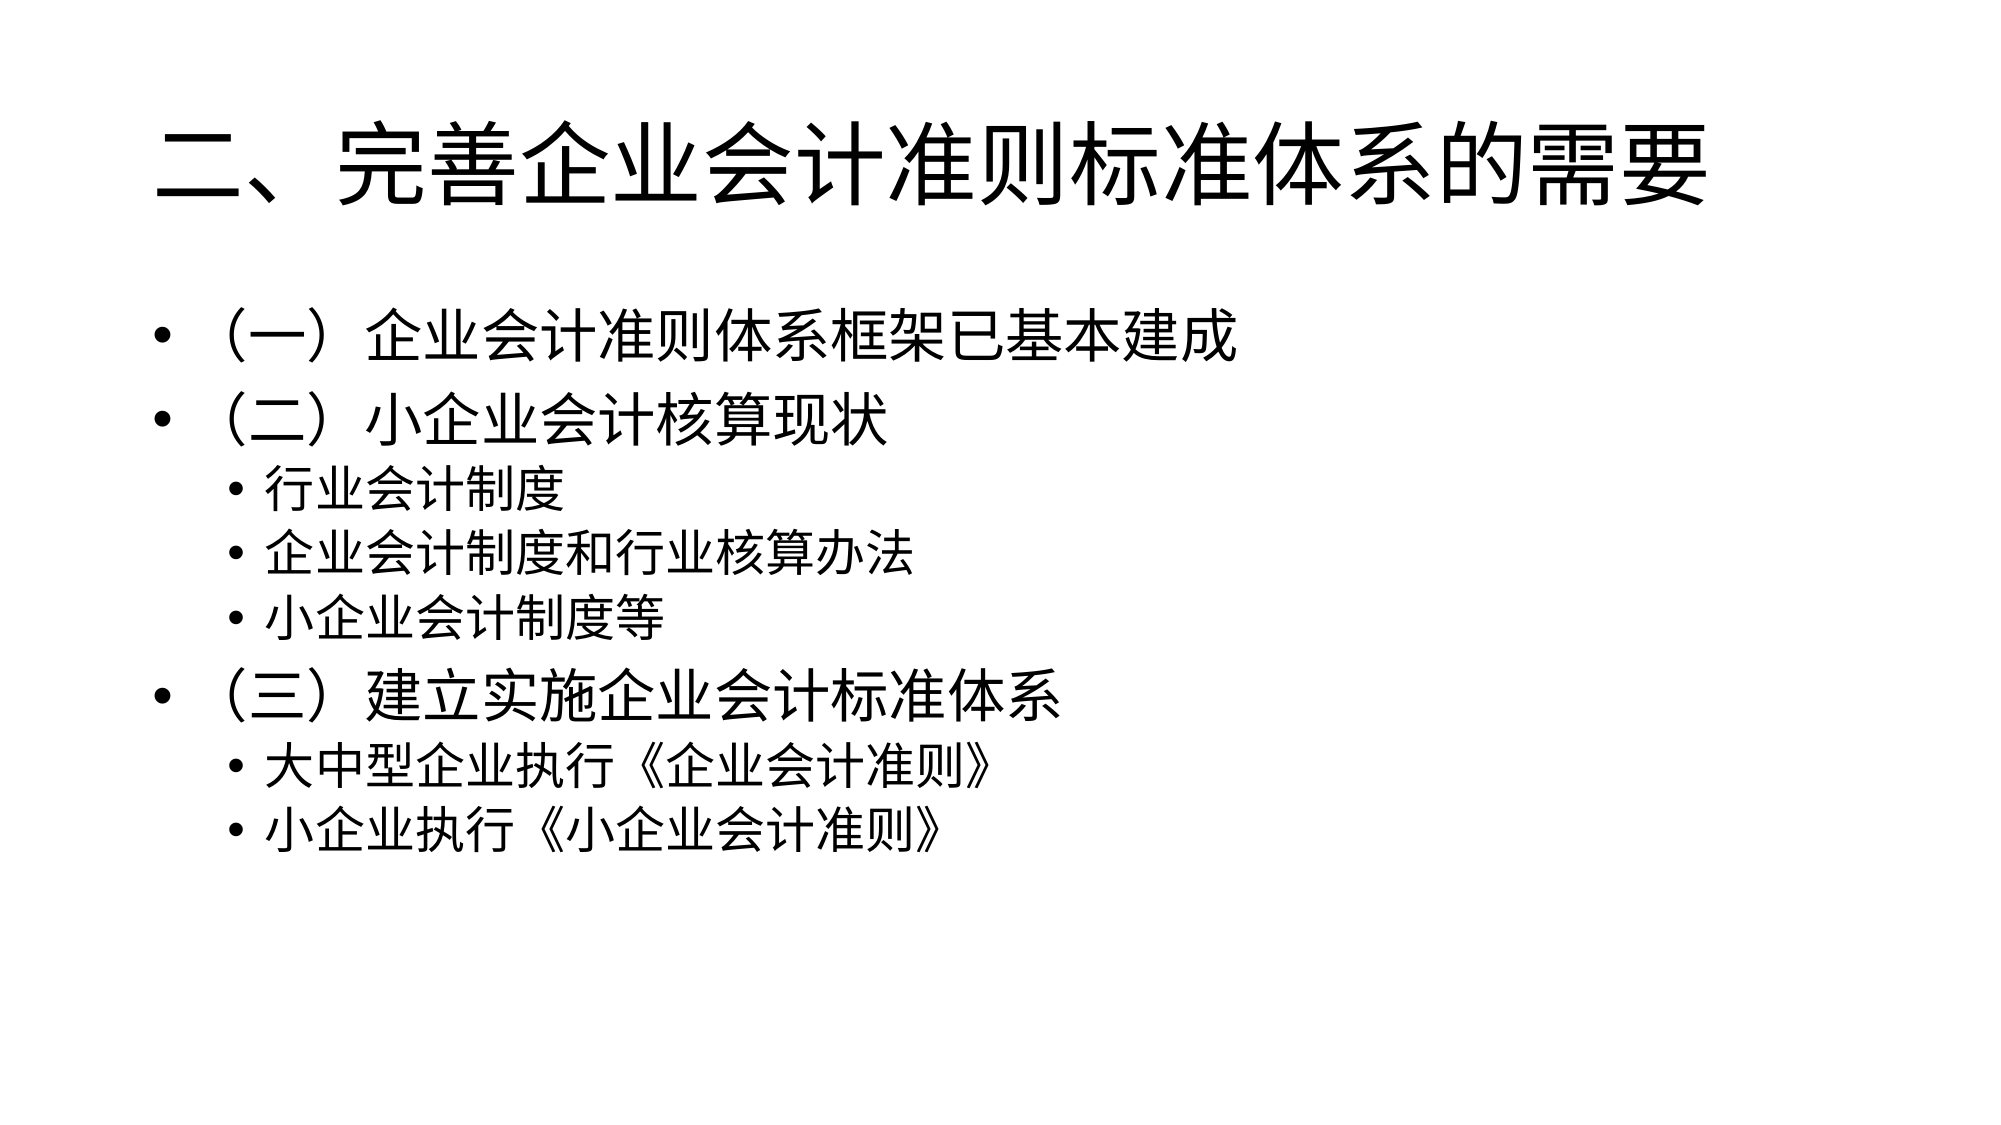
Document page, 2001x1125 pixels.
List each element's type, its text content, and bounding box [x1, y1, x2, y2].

list （一）企业会计准则体系框架已基本建成 （二）小企业会计核算现状 行业会计制度 企业会计制度和行业核算办法 小企业会计制度等 （三）建立实施企业会计标准体系 大中型企业执行《企业会计准则》 小企业执行《小企业会计准则》 [137, 299, 1863, 1014]
title 二、完善企业会计准则标准体系的需要 [137, 59, 1863, 278]
